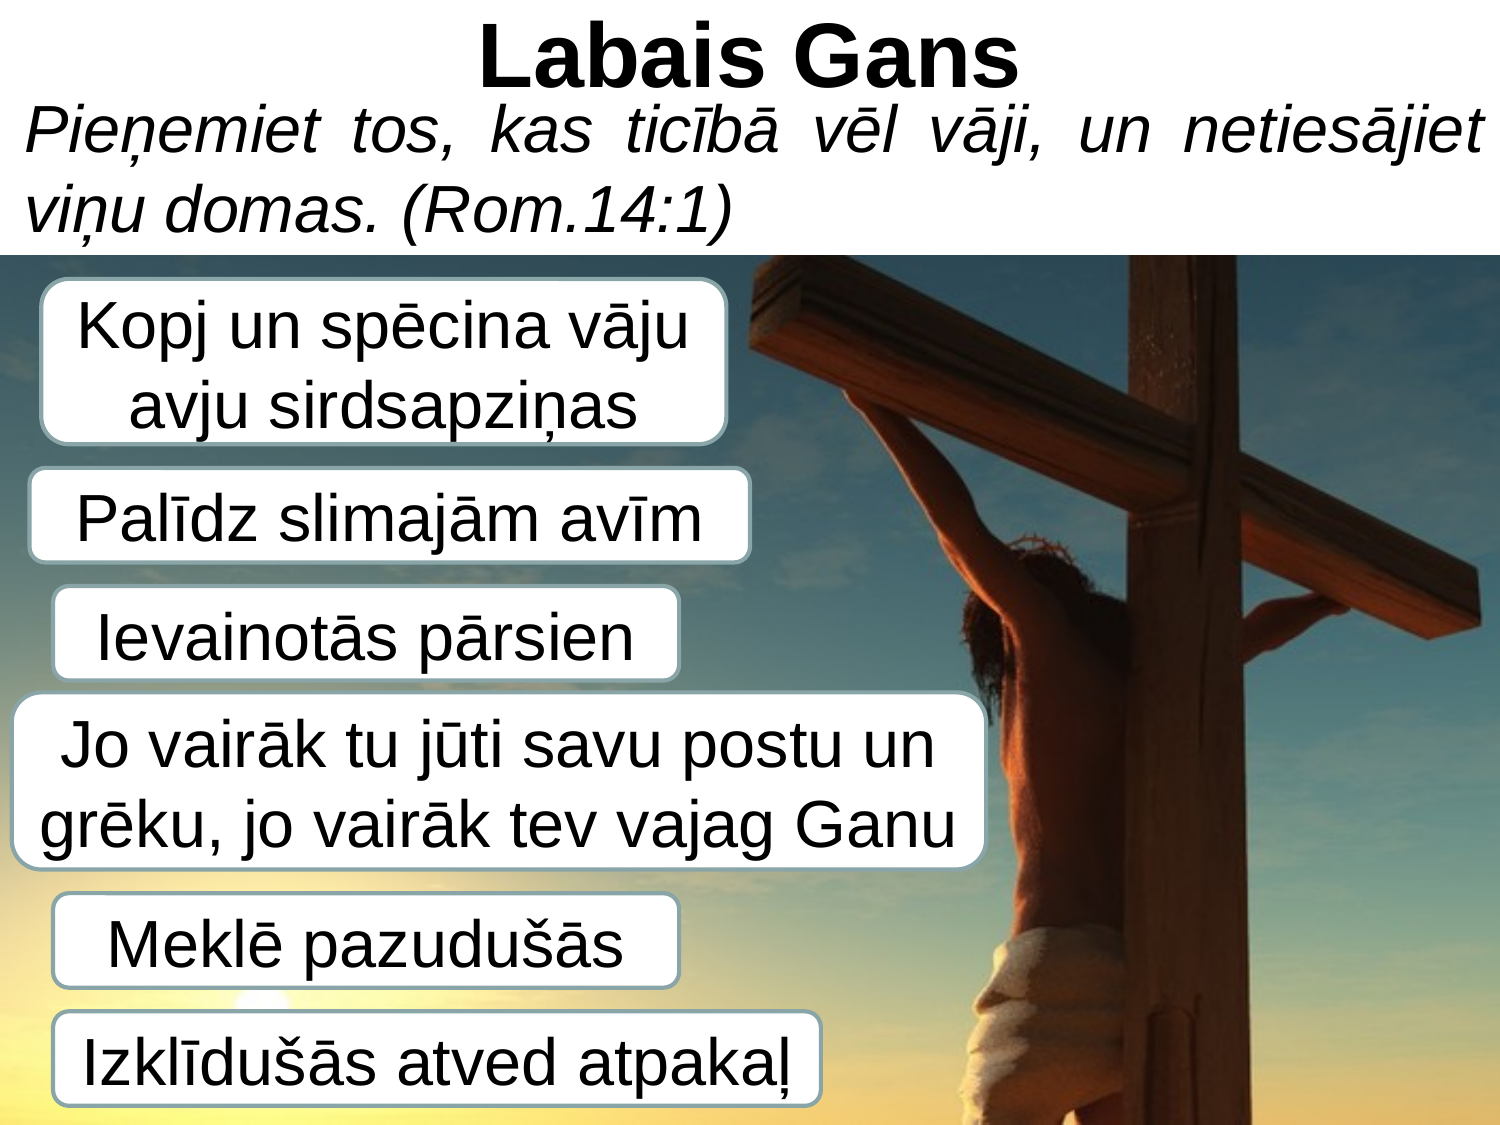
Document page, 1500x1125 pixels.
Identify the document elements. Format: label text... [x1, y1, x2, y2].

title Labais Gans [0, 0, 1500, 103]
picture [0, 255, 1500, 1125]
list Pieņemiet tos, kas ticībā vēl vāji, un netiesājiet viņu domas. (Rom.14:1) [0, 103, 1500, 255]
